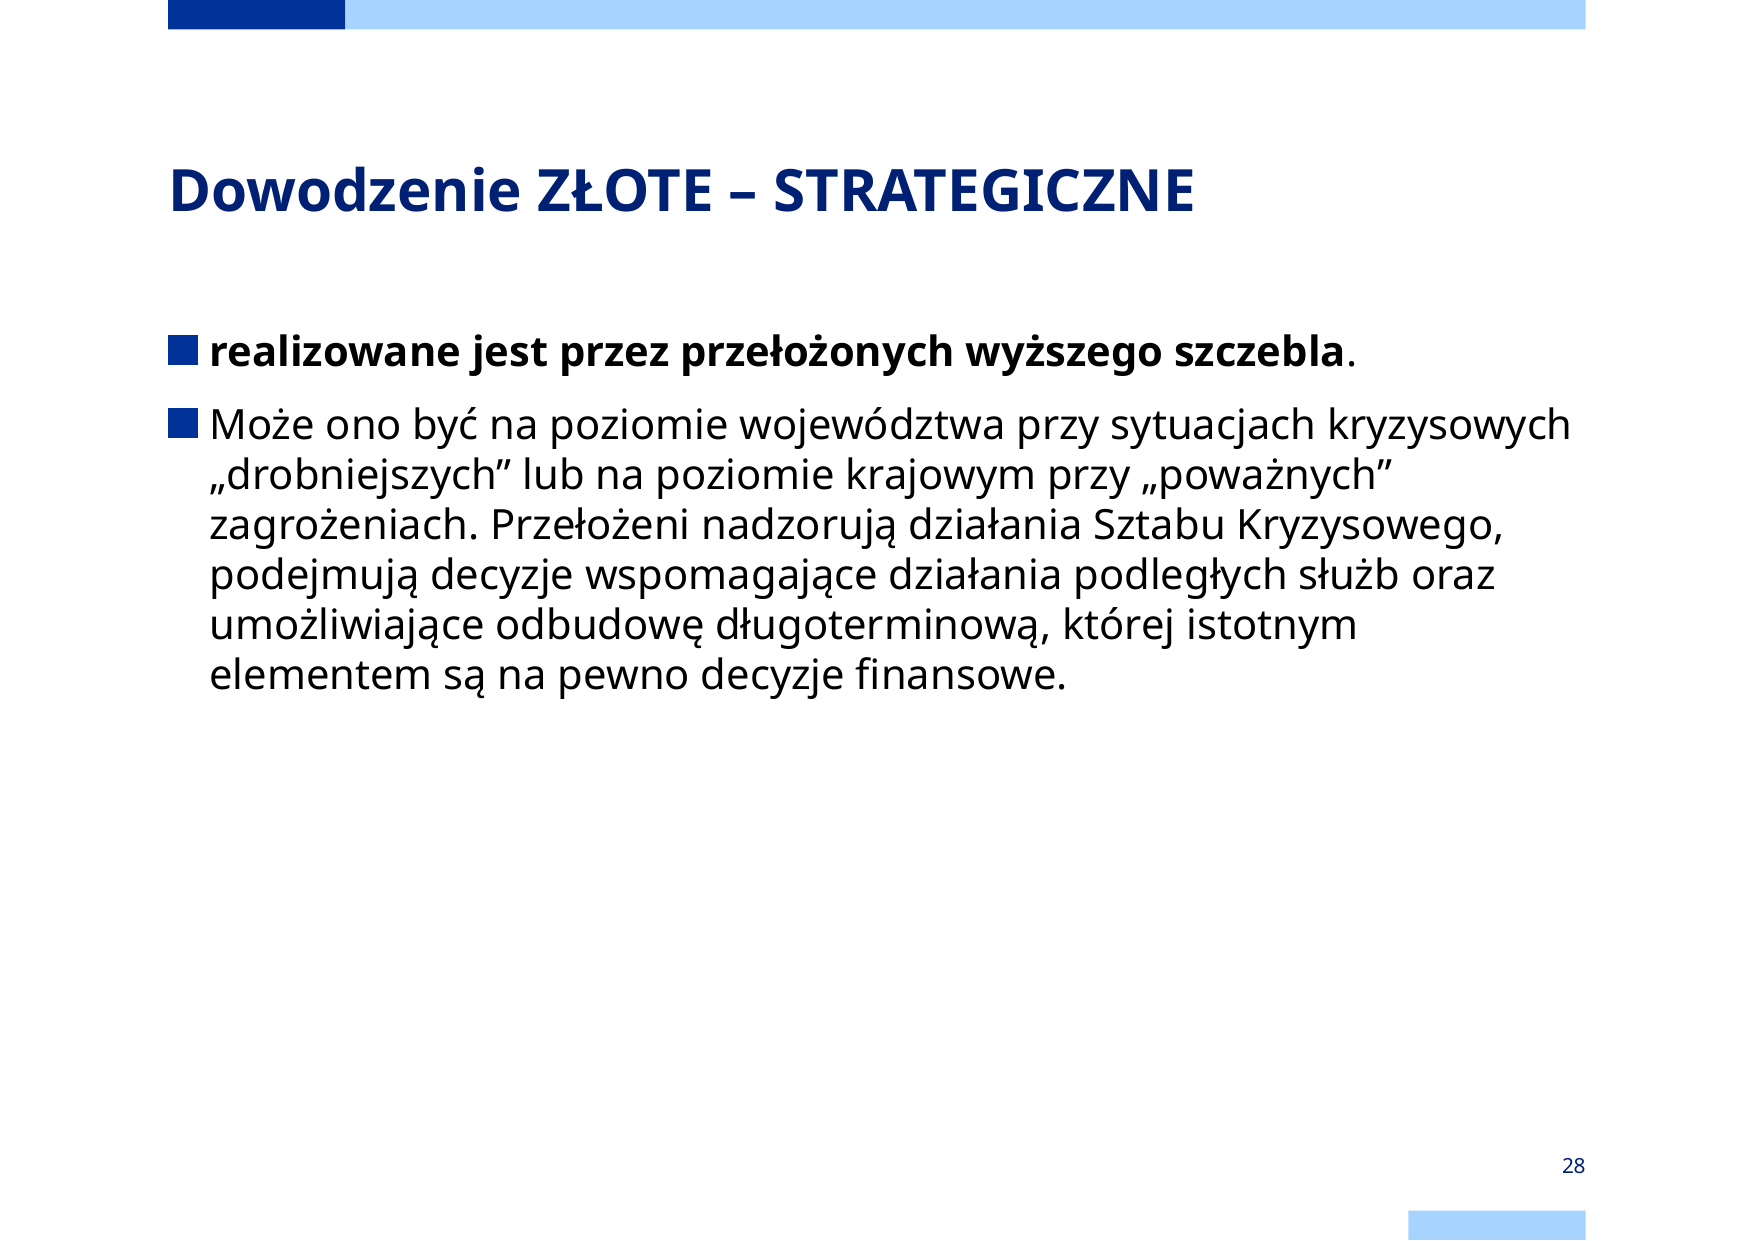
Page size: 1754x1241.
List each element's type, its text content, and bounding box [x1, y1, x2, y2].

picture [168, 335, 198, 365]
title Dowodzenie ZŁOTE – STRATEGICZNE [168, 147, 1586, 324]
slide_number 28 [1408, 1151, 1586, 1182]
list realizowane jest przez przełożonych wyższego szczebla. Może ono być na poziomie województwa przy sytuacjach kryzysowych „drobniejszych” lub na poziomie krajowym przy „poważnych” zagrożeniach. Przełożeni nadzorują działania Sztabu Kryzysowego, podejmują decyzje wspomagające działania podległych służb oraz umożliwiające odbudowę długoterminową, której istotnym elementem są na pewno decyzje finansowe. [168, 324, 1586, 1093]
picture [168, 408, 198, 438]
